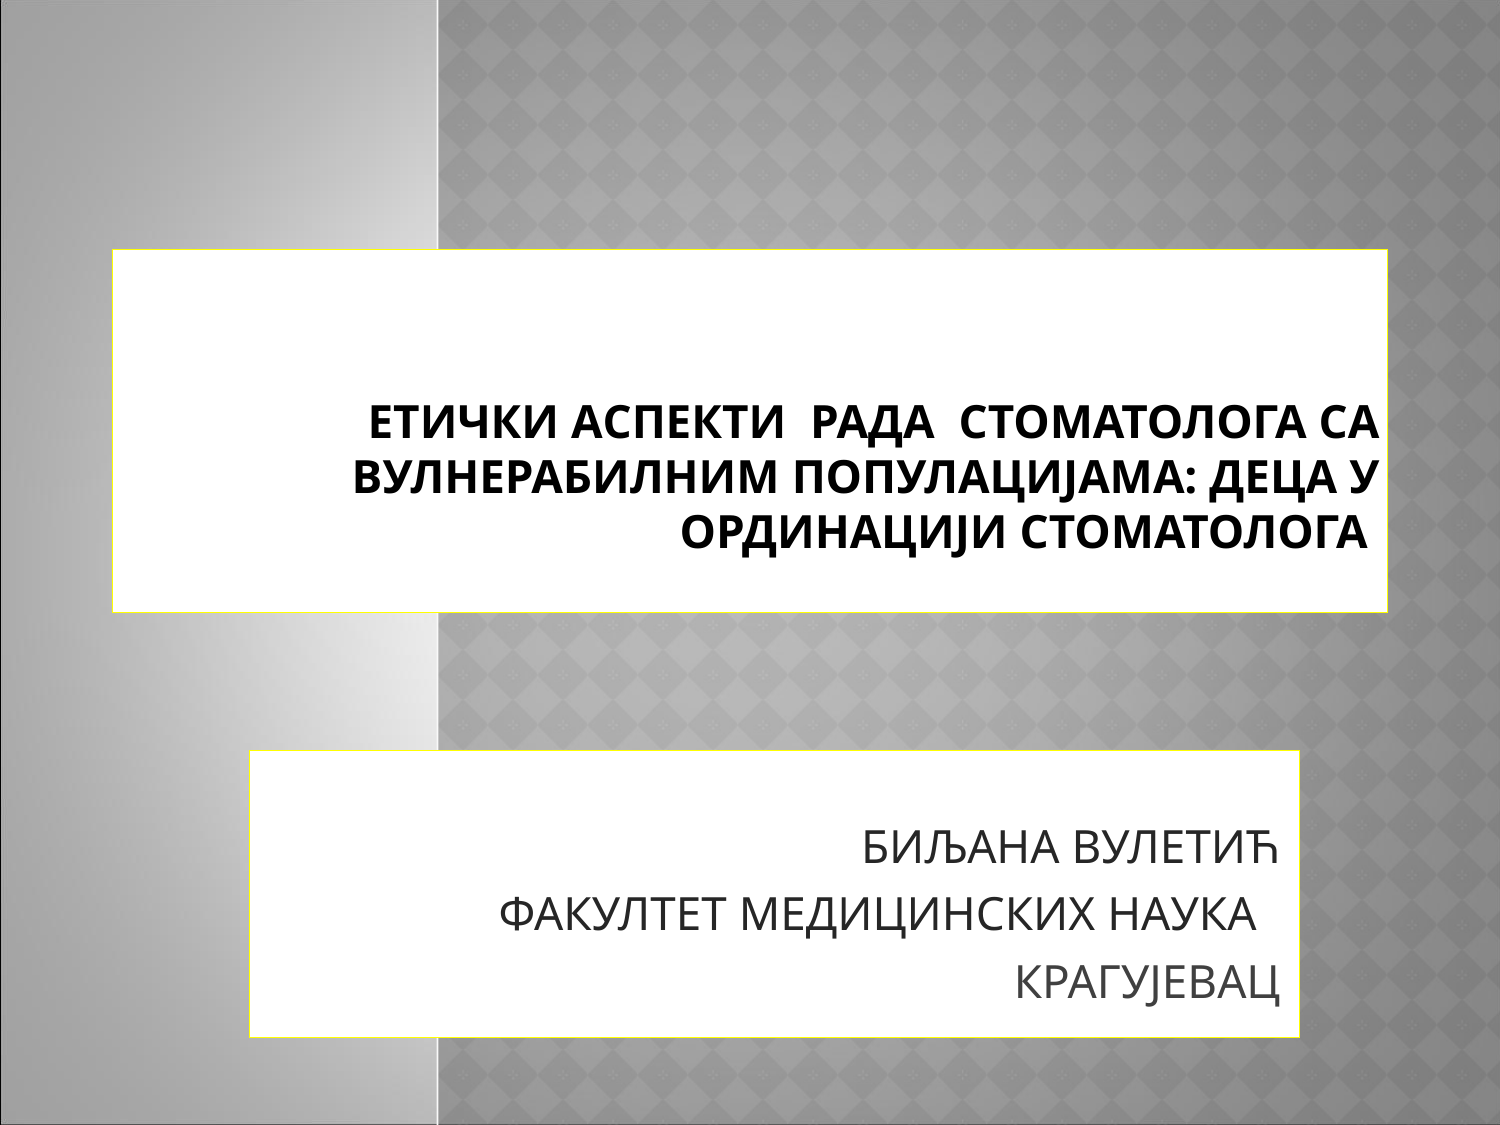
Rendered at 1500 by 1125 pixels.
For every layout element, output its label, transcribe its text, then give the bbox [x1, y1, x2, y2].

subtitle БИЉАНА ВУЛЕТИЋ ФАКУЛТЕТ МЕДИЦИНСКИХ НАУКА КРАГУЈЕВАЦ [249, 750, 1300, 1038]
title Етички аспекти рада стоматолога са вулнерабилним популацијама: деца у ординацији стоматолога [112, 249, 1388, 613]
picture [439, 0, 1500, 1125]
picture [0, 0, 436, 1125]
